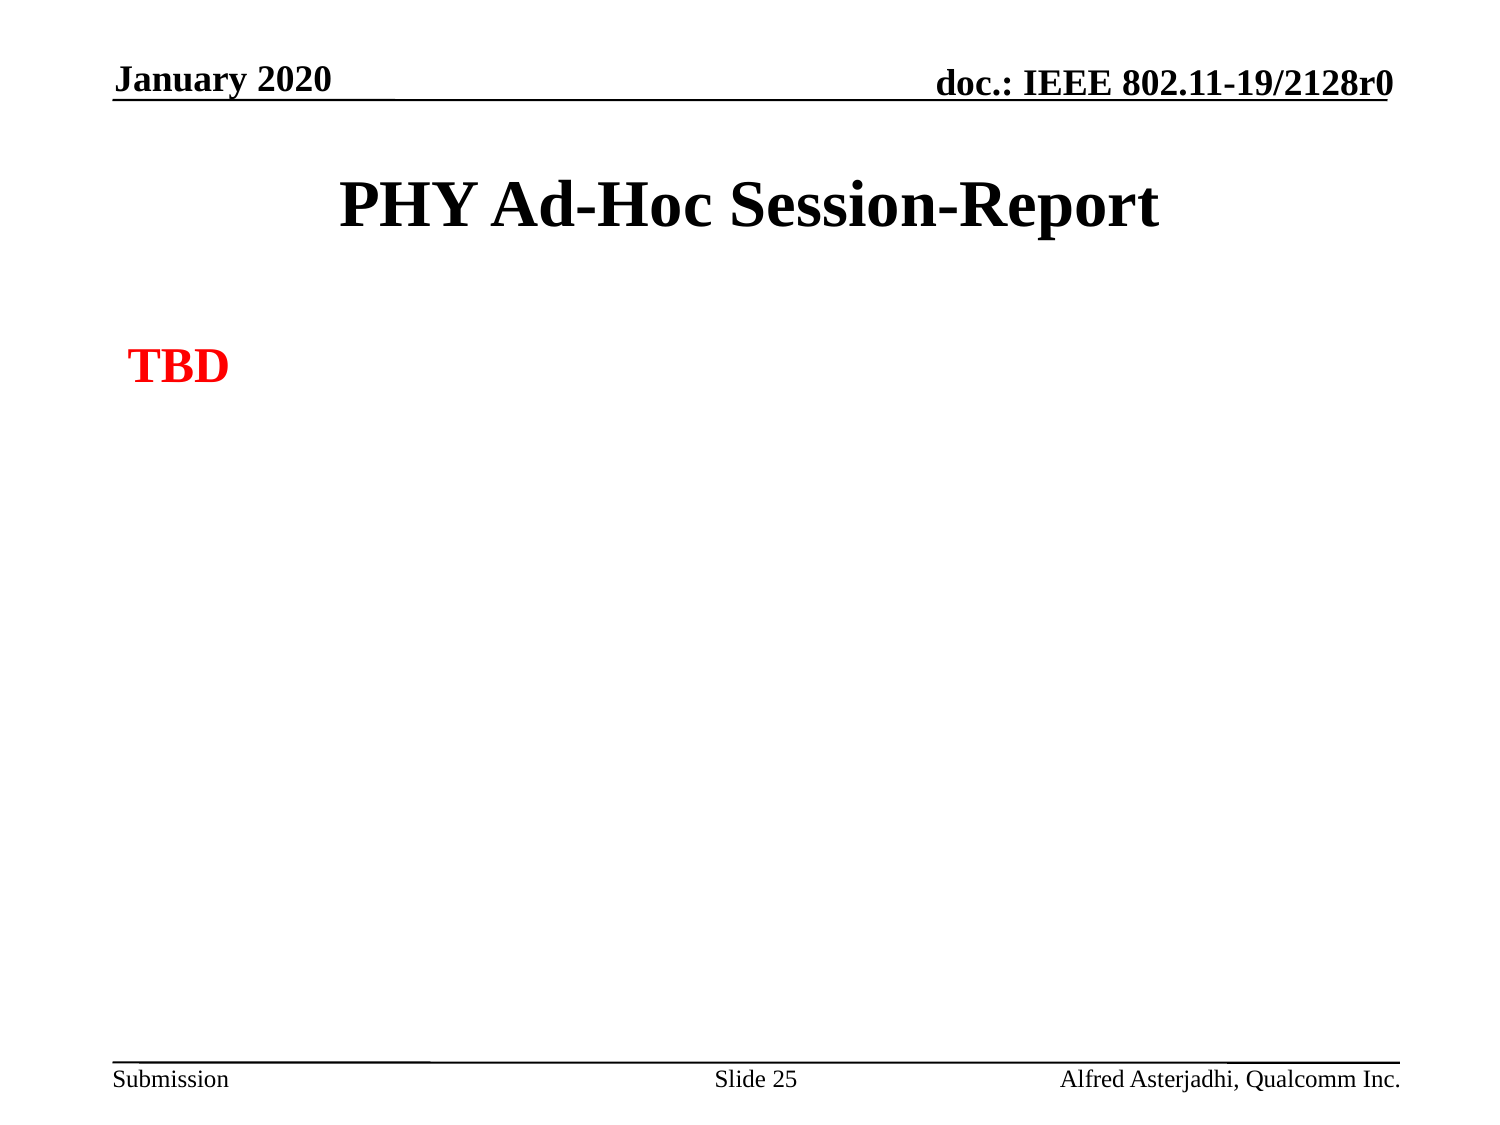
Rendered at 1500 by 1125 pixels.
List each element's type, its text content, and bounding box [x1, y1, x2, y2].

list TBD [112, 324, 1388, 1000]
slide_number Slide 25 [712, 1061, 800, 1123]
footer Alfred Asterjadhi, Qualcomm Inc. [878, 1061, 1402, 1093]
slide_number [114, 54, 493, 100]
title PHY Ad-Hoc Session-Report [112, 112, 1388, 288]
